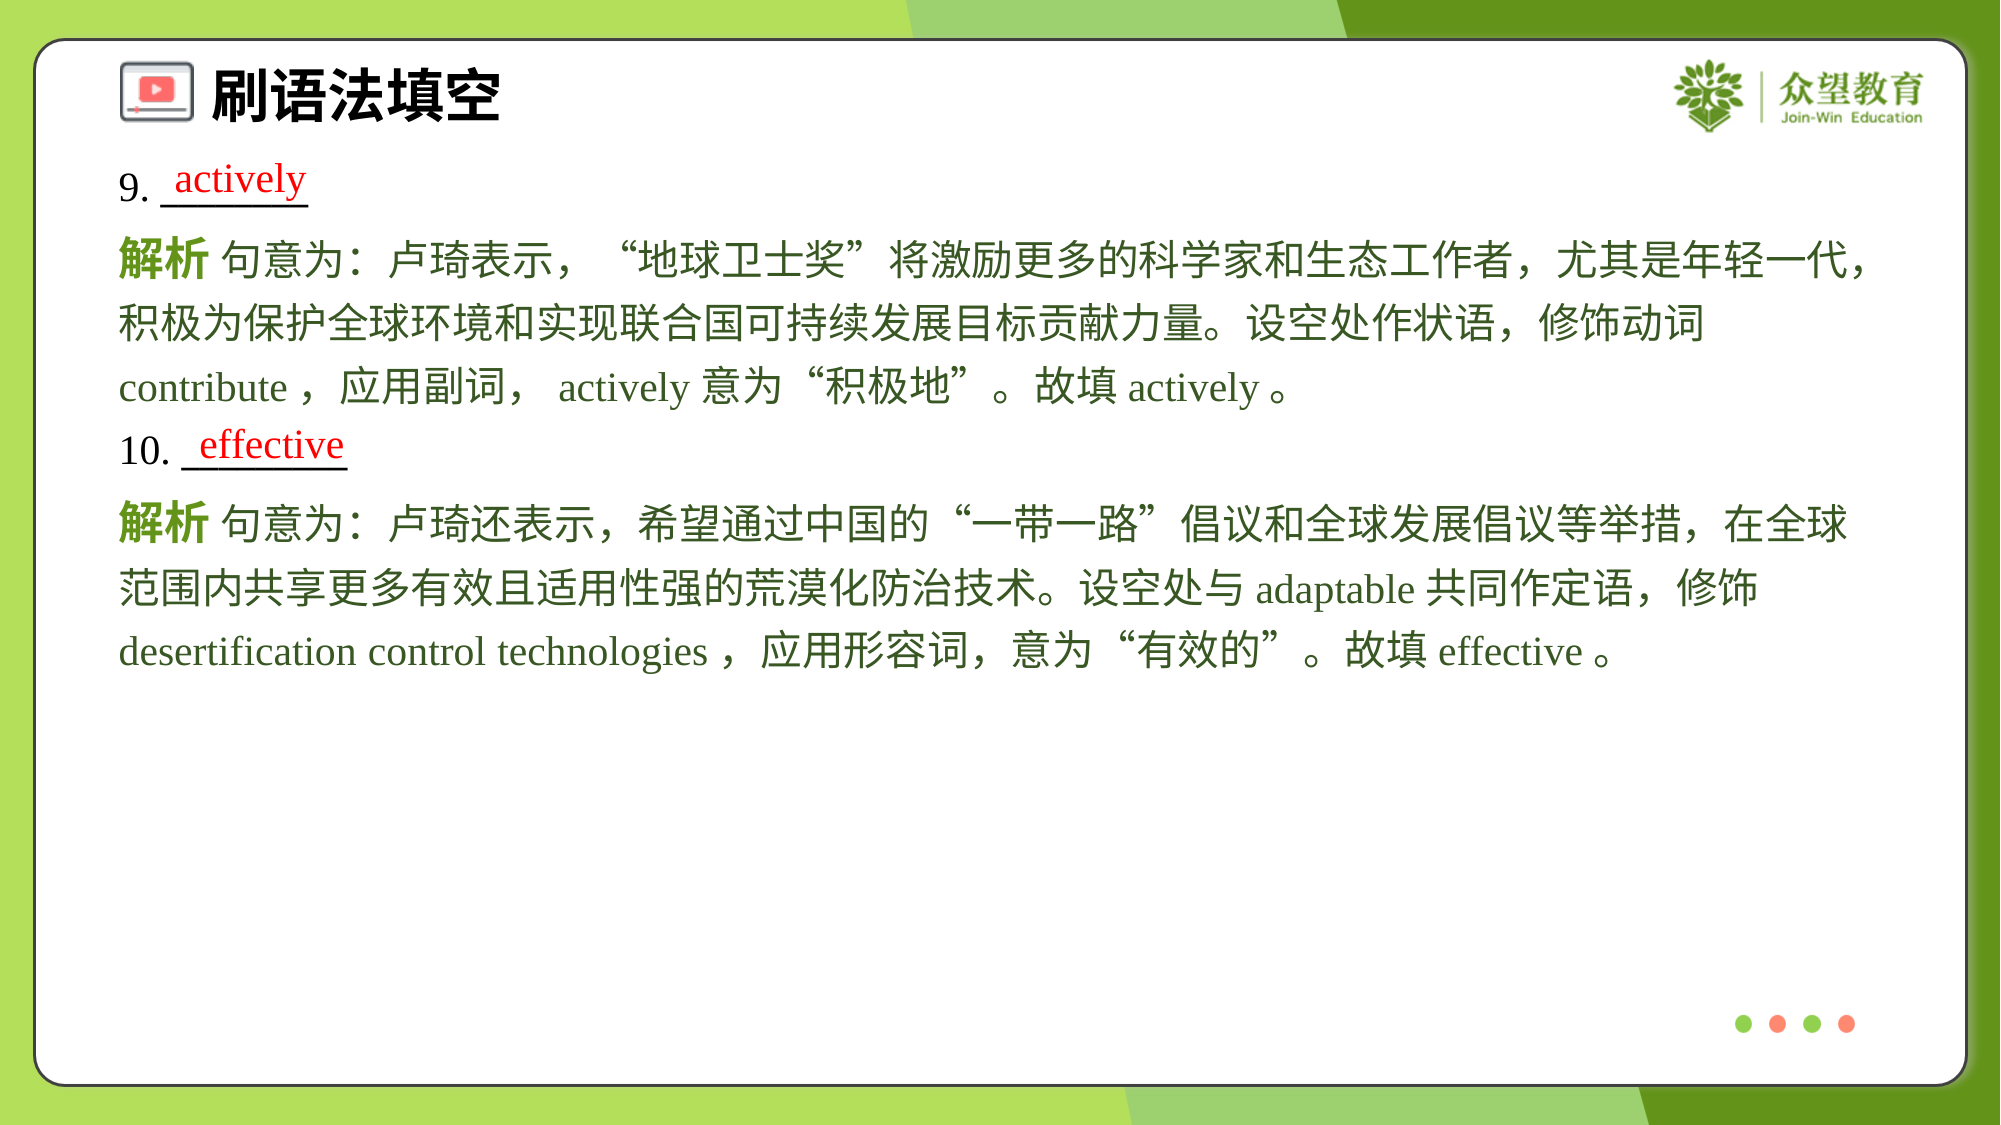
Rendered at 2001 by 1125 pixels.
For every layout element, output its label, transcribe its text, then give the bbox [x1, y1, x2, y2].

text_box 9. ________ [118, 146, 1883, 204]
text_box 10. _________ [118, 410, 1883, 468]
text_box 解析 句意为：卢琦表示，“地球卫士奖”将激励更多的科学家和生态工作者，尤其是年轻一代，积极为保护全球环境和实现联合国可持续发展目标贡献力量。设空处作状语，修饰动词contribute，应用副词，actively意为“积极地”。故填actively。 [118, 215, 1883, 405]
picture [0, 0, 2000, 1125]
text_box actively [170, 138, 311, 197]
text_box effective [195, 404, 349, 463]
text_box 解析 句意为：卢琦还表示，希望通过中国的“一带一路”倡议和全球发展倡议等举措，在全球范围内共享更多有效且适用性强的荒漠化防治技术。设空处与adaptable共同作定语，修饰desertification control technologies，应用形容词，意为“有效的”。故填effective。 [118, 480, 1883, 669]
